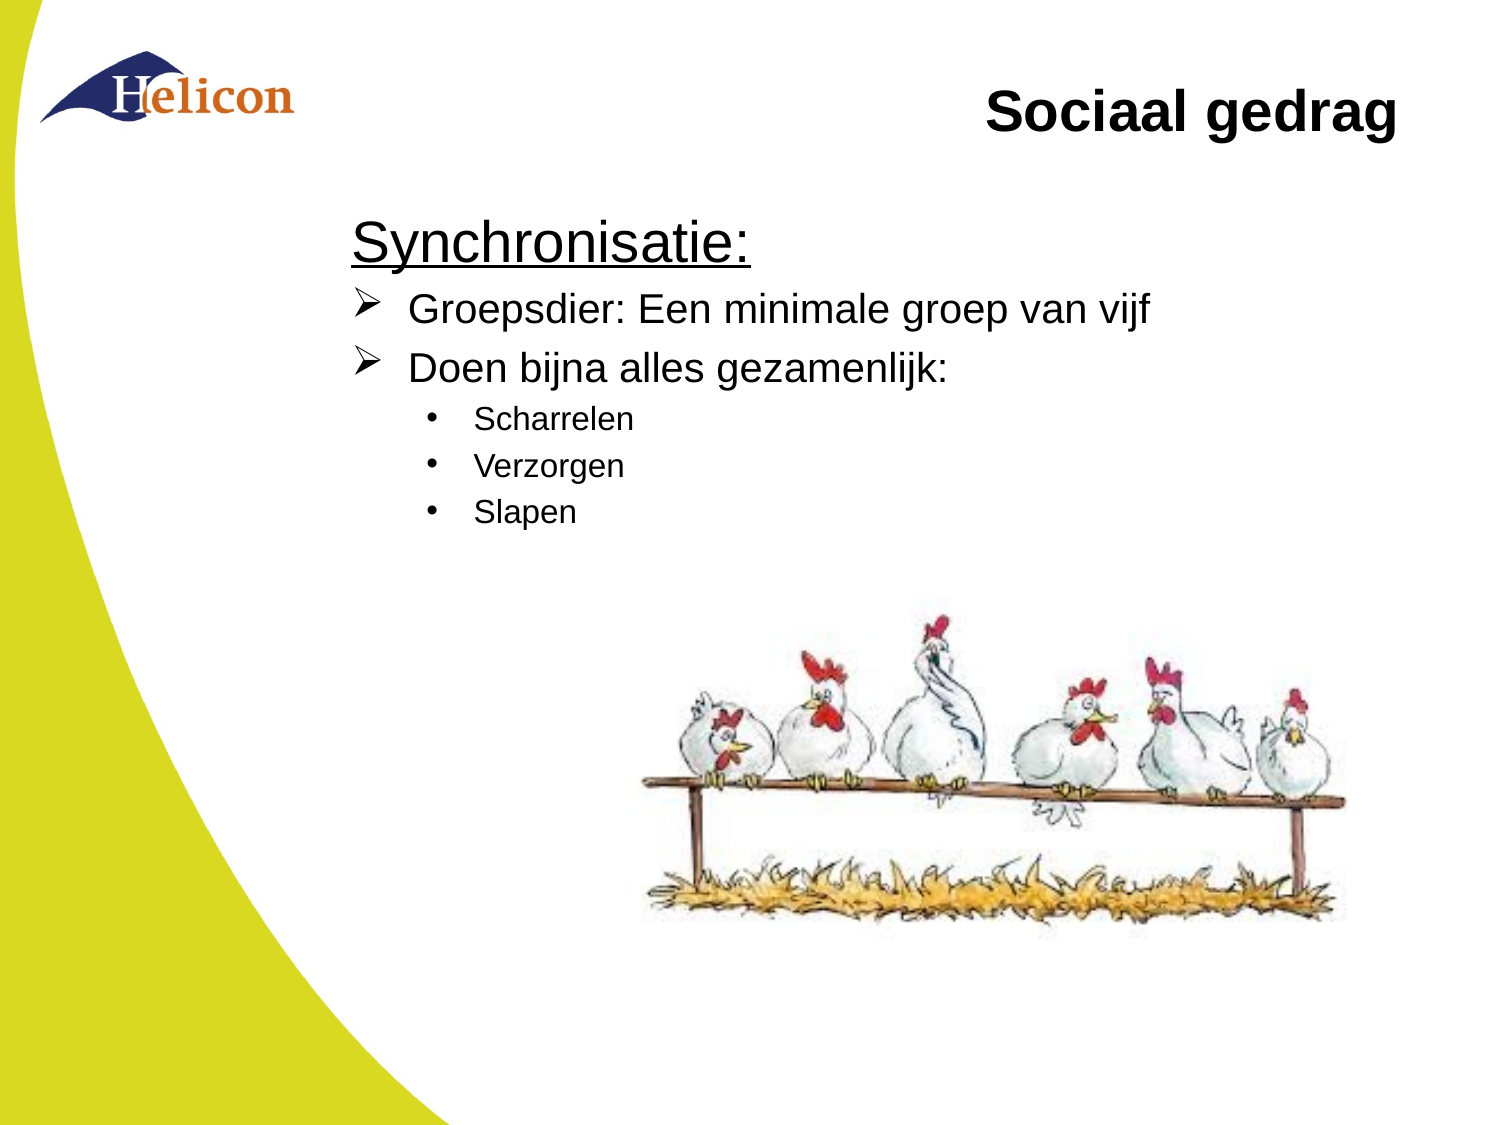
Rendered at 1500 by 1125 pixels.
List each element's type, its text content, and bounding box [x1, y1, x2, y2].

list Synchronisatie: Groepsdier: Een minimale groep van vijf Doen bijna alles gezamenlijk: Scharrelen Verzorgen Slapen [336, 196, 1425, 1005]
picture [0, 0, 1500, 1125]
title Sociaal gedrag [324, 54, 1415, 161]
